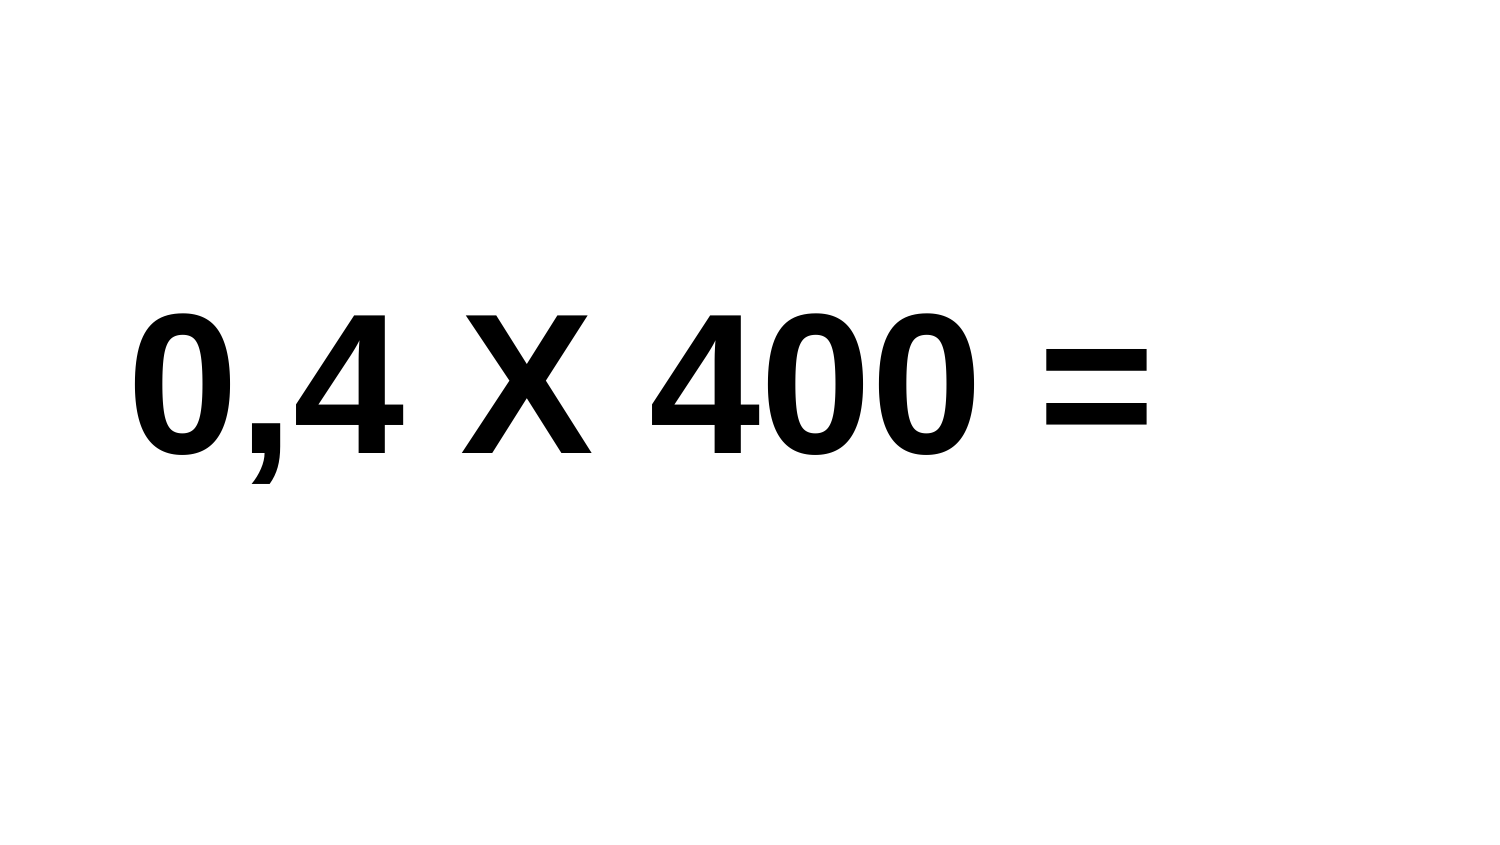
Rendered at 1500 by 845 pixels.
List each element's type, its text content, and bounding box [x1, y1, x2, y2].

text_box 0,4 X 400 = [112, 318, 1388, 509]
